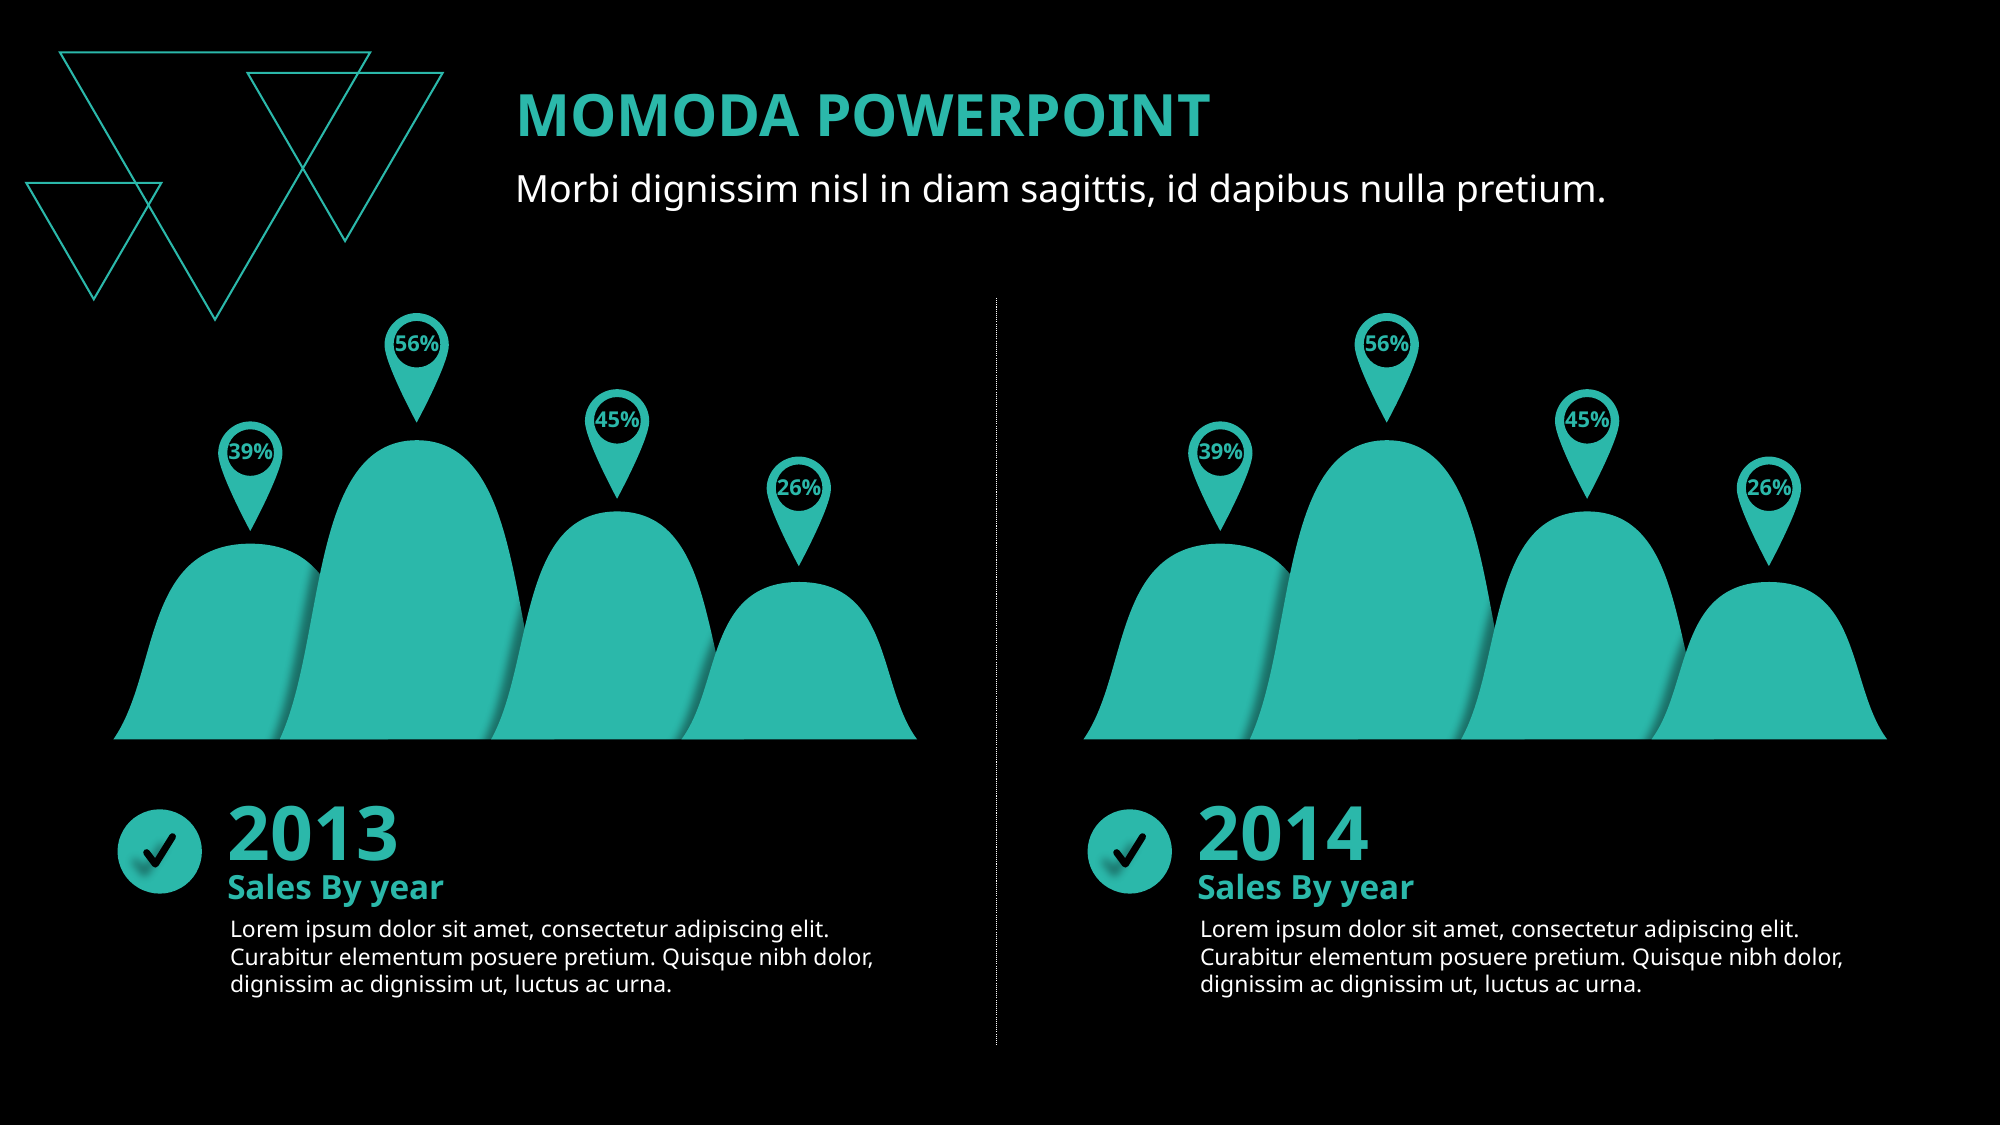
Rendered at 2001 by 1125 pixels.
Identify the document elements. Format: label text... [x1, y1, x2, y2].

text_box [1363, 312, 1411, 322]
text_box 45% [1550, 398, 1625, 440]
text_box [111, 542, 308, 741]
text_box [1649, 580, 1890, 741]
text_box 45% [580, 398, 655, 440]
text_box [1197, 420, 1244, 430]
text_box Sales By year [1182, 858, 1534, 906]
text_box [227, 420, 274, 430]
text_box [1248, 439, 1489, 741]
text_box 26% [762, 465, 837, 507]
text_box [1558, 440, 1616, 501]
text_box [388, 364, 446, 425]
text_box 39% [213, 430, 288, 472]
text_box [593, 388, 641, 398]
text_box [1740, 507, 1798, 569]
text_box [1191, 472, 1250, 534]
text_box [1459, 510, 1682, 741]
text_box Lorem ipsum dolor sit amet, consectetur adipiscing elit. Curabitur elementum posuere pretium. Quisque nibh dolor, dignissim ac dignissim ut, luctus ac urna. [1185, 907, 1884, 1052]
text_box [116, 808, 203, 895]
text_box [775, 455, 822, 465]
text_box [393, 312, 441, 322]
text_box Lorem ipsum dolor sit amet, consectetur adipiscing elit. Curabitur elementum posuere pretium. Quisque nibh dolor, dignissim ac dignissim ut, luctus ac urna. [215, 907, 913, 1052]
text_box Morbi dignissim nisl in diam sagittis, id dapibus nulla pretium. [500, 157, 1918, 218]
text_box [1745, 455, 1792, 465]
text_box 2013 [212, 778, 548, 858]
text_box [24, 181, 164, 302]
text_box 2014 [1182, 778, 1518, 858]
text_box 26% [1732, 465, 1807, 507]
text_box [1112, 832, 1147, 869]
text_box [221, 472, 279, 534]
text_box [58, 51, 372, 322]
text_box [245, 71, 445, 244]
text_box [489, 510, 712, 741]
text_box [278, 439, 519, 741]
text_box [1358, 364, 1416, 425]
text_box [588, 440, 646, 501]
text_box MOMODA POWERPOINT [500, 71, 1354, 156]
text_box 56% [1350, 322, 1425, 364]
text_box [1081, 542, 1278, 741]
text_box 56% [379, 322, 455, 364]
text_box Sales By year [212, 858, 564, 906]
text_box [1563, 388, 1611, 398]
text_box [1086, 808, 1173, 895]
text_box [679, 580, 920, 741]
text_box [142, 832, 177, 869]
text_box 39% [1183, 430, 1258, 472]
text_box [770, 507, 828, 569]
